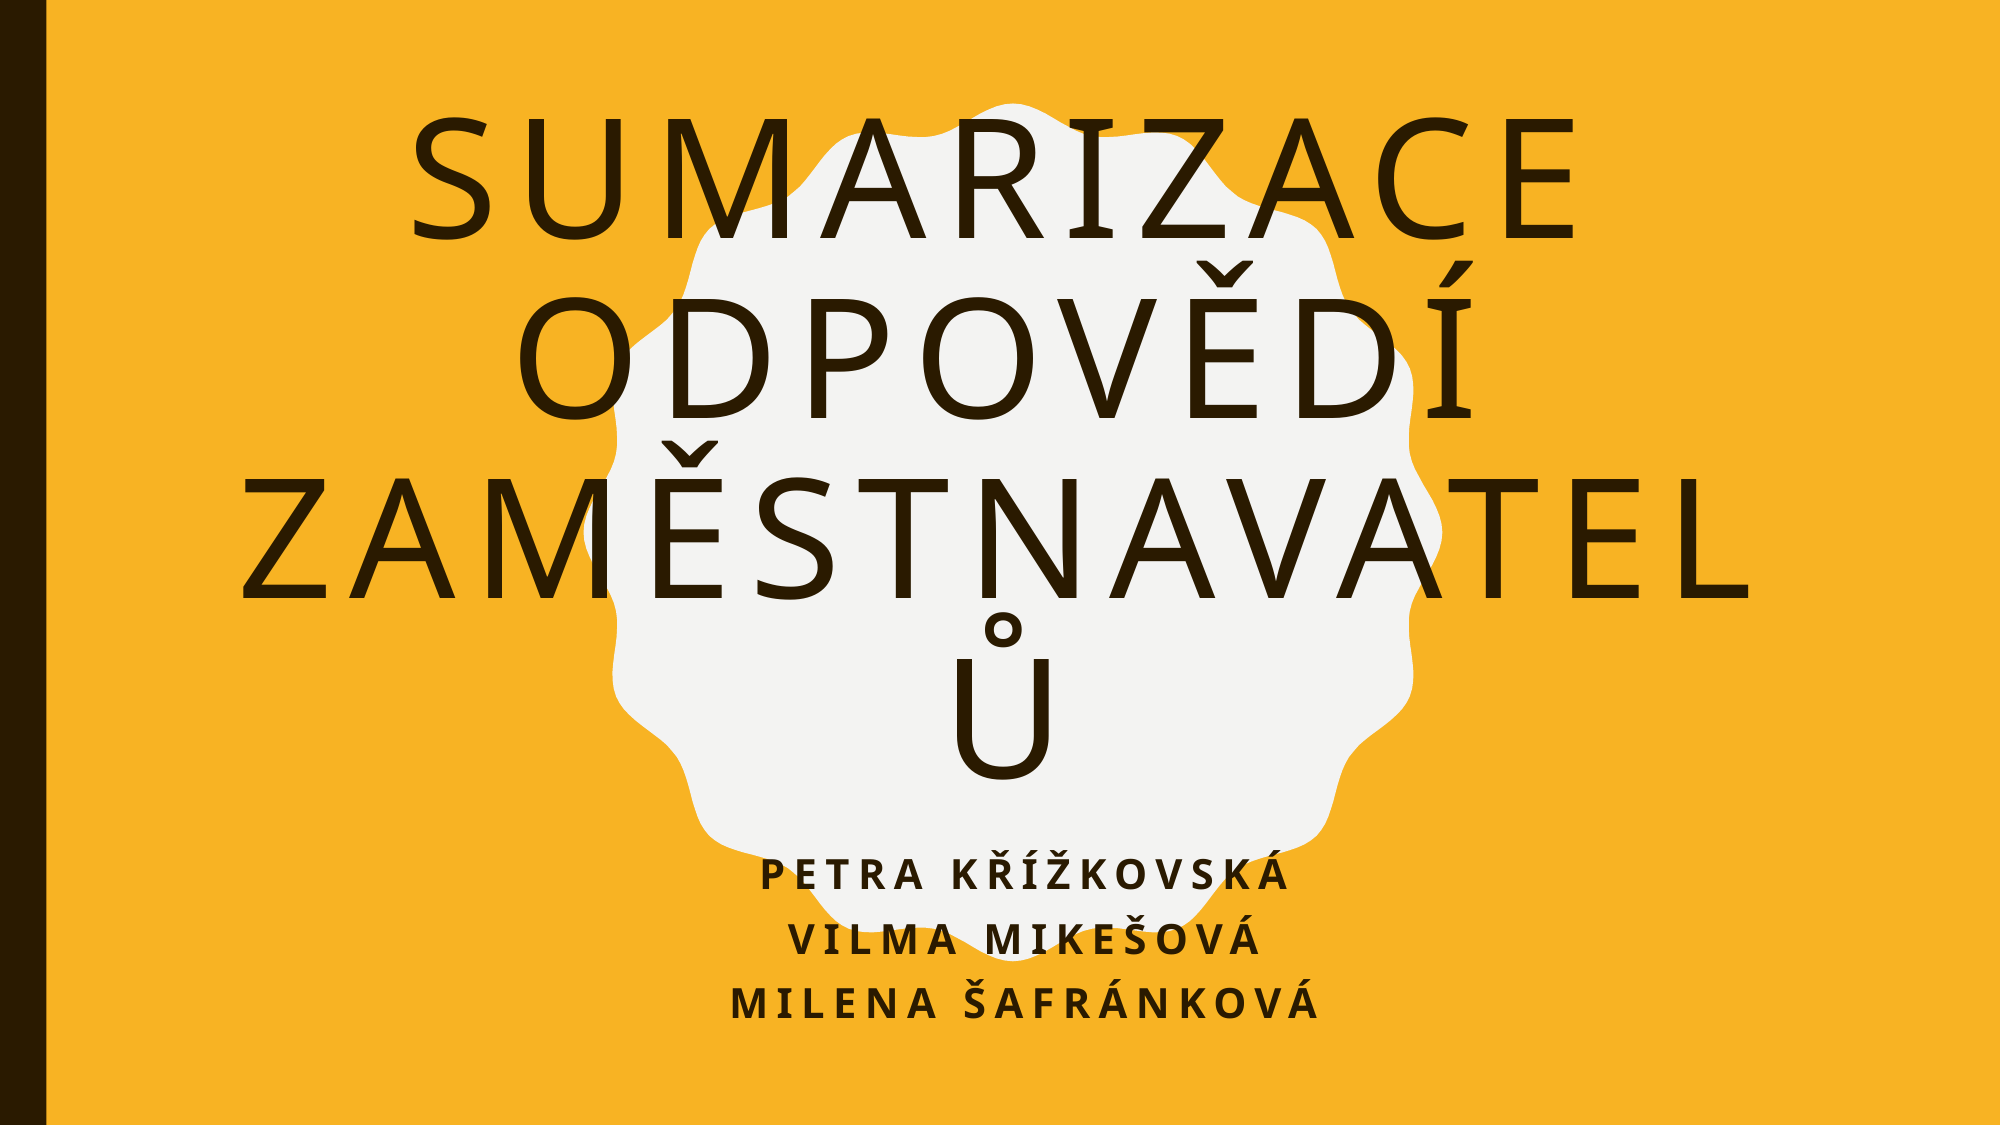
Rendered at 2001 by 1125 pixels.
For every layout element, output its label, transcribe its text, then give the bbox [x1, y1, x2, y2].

title Sumarizace ODPOVĚDÍ zaměstnavatelů [176, 180, 1831, 729]
subtitle Petra Křížkovská Vilma Mikešová Milena Šafránková [363, 840, 1684, 1103]
